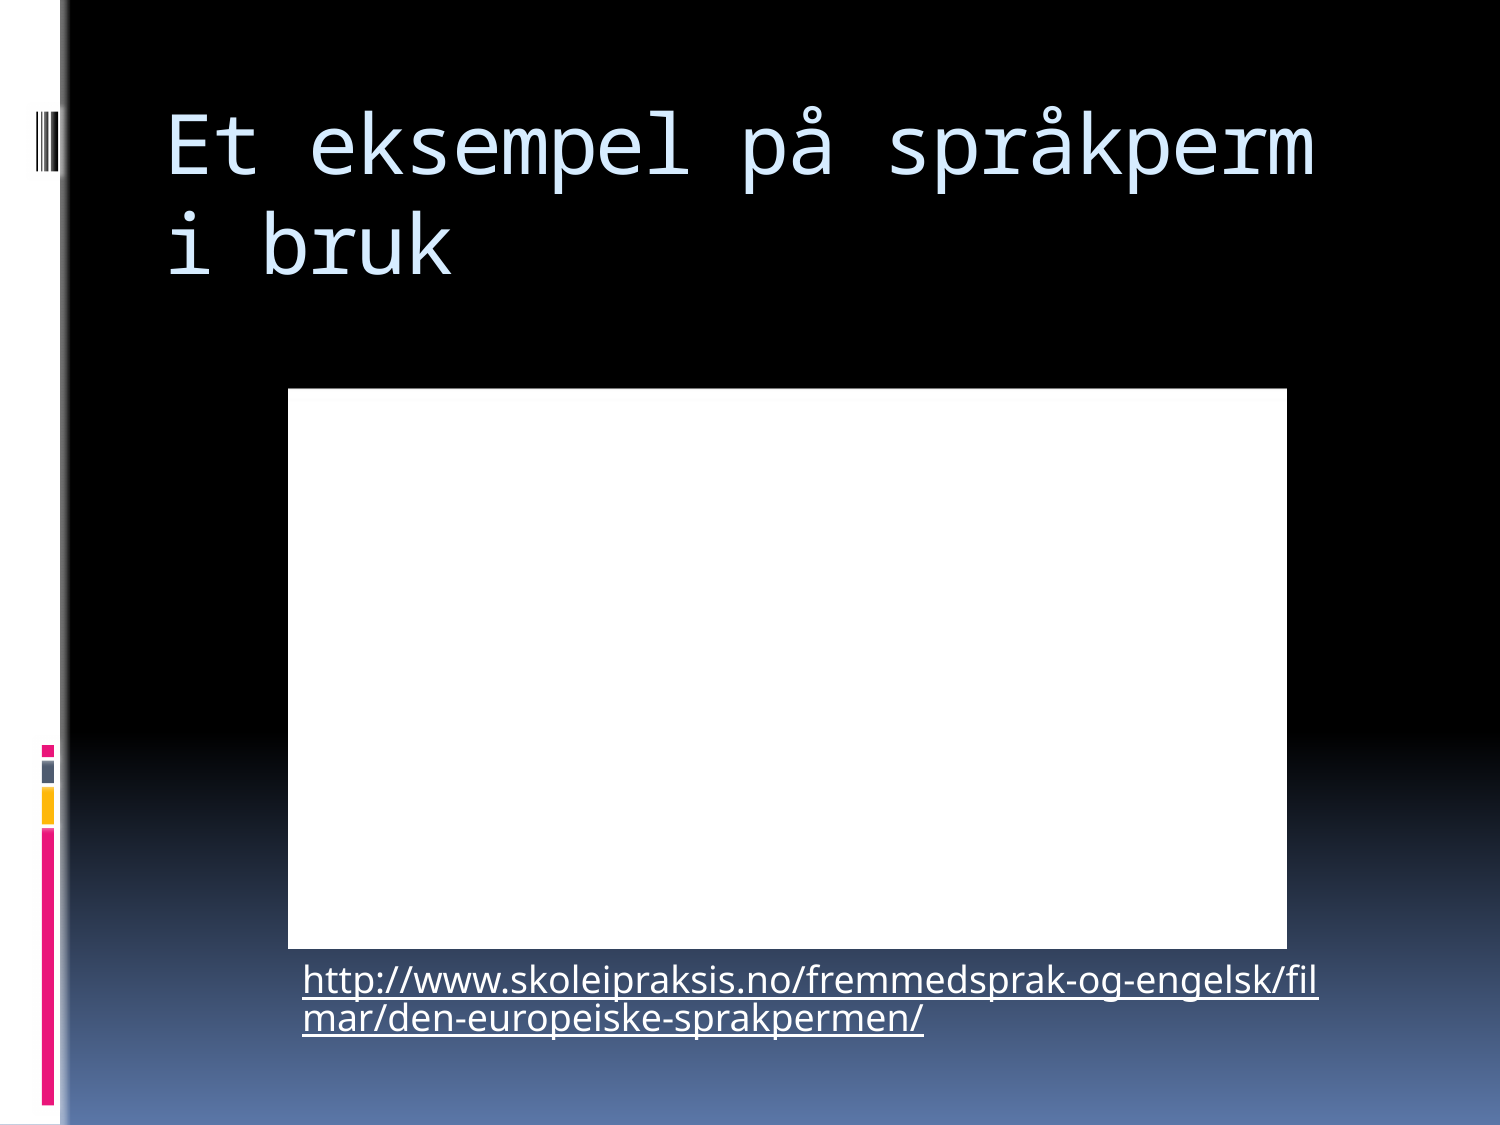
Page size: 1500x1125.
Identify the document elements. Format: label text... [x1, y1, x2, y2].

title Et eksempel på språkperm i bruk [150, 83, 1425, 234]
text_box http://www.skoleipraksis.no/fremmedsprak-og-engelsk/filmar/den-europeiske-sprakpermen/ [287, 948, 1361, 1060]
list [287, 385, 1288, 950]
